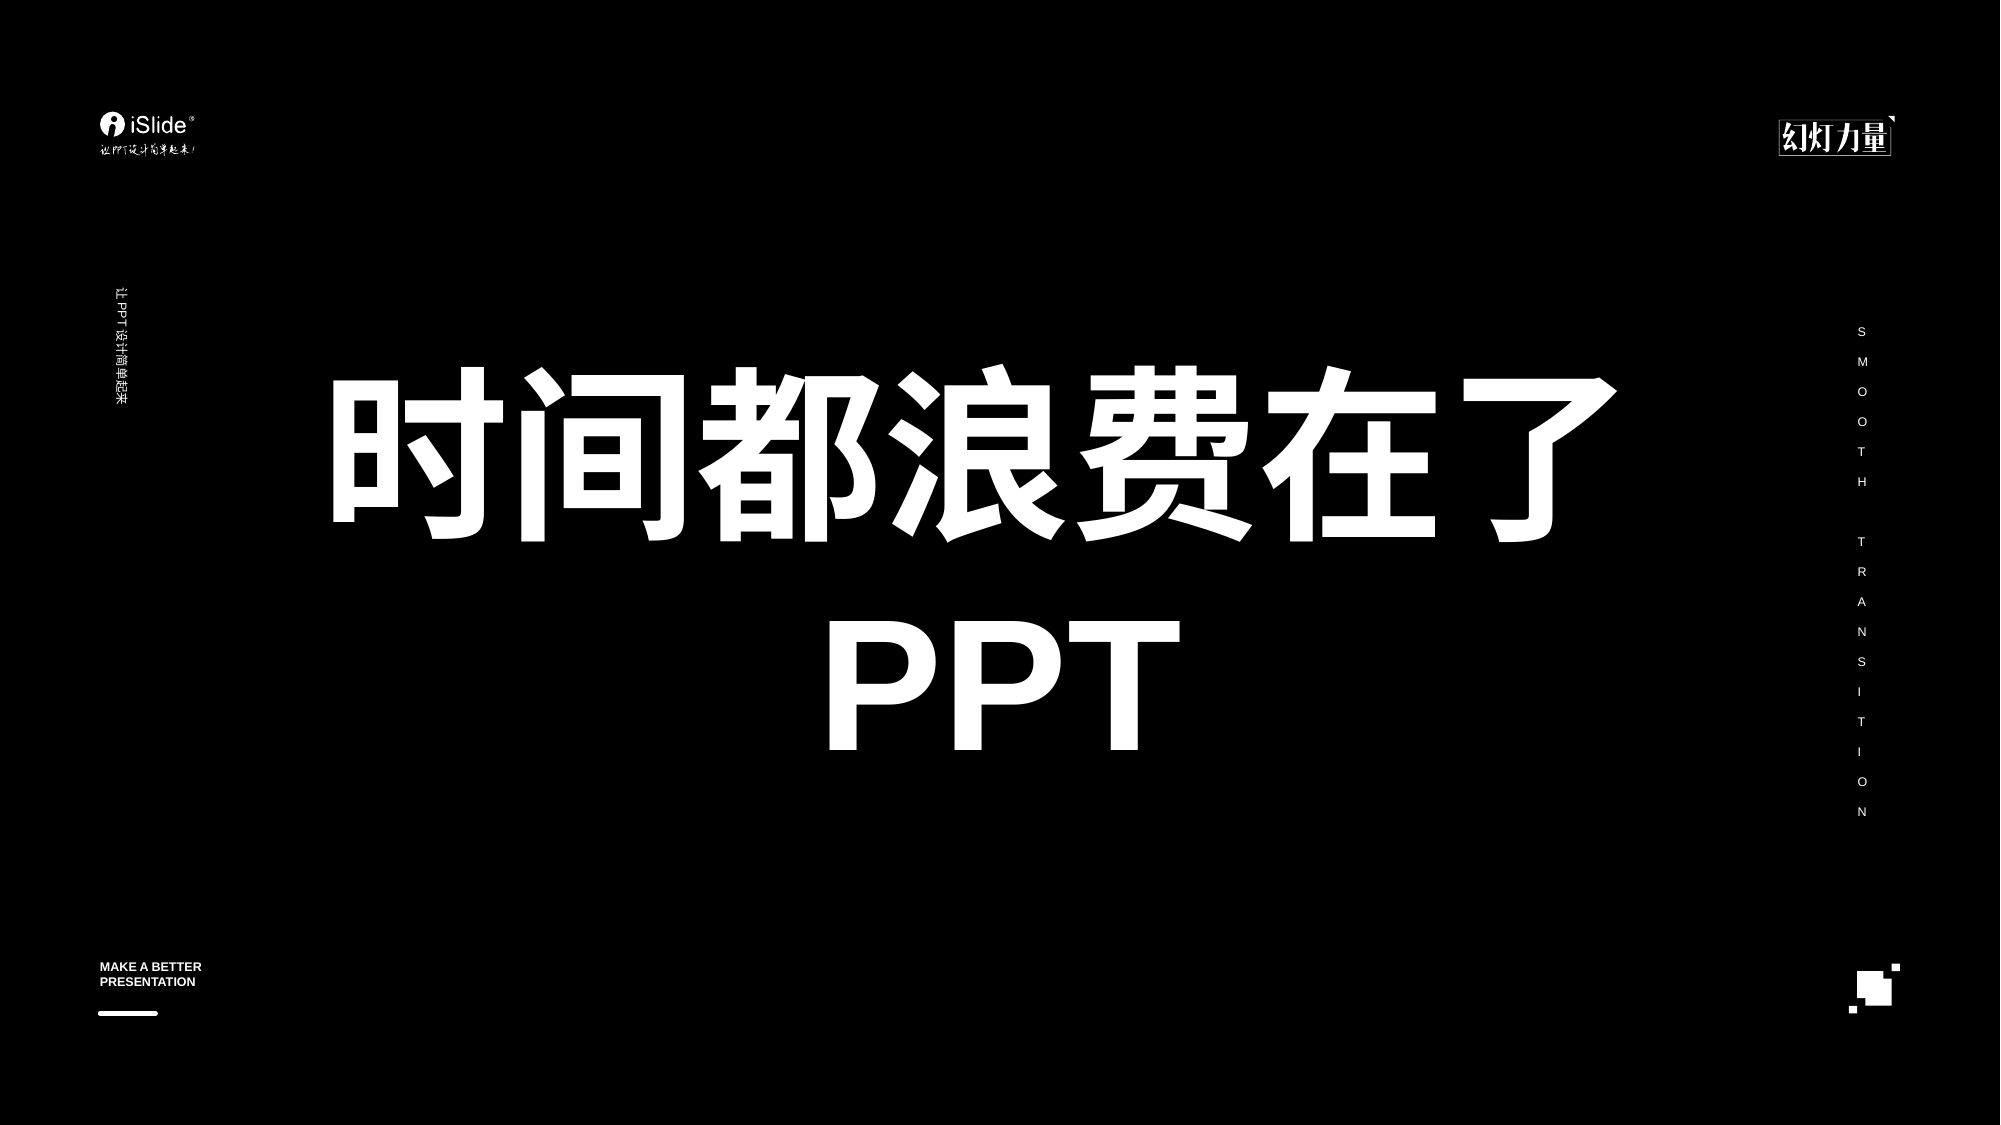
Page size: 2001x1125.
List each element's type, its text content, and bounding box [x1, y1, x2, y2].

text_box 时间都浪费在了PPT [211, 405, 1788, 719]
